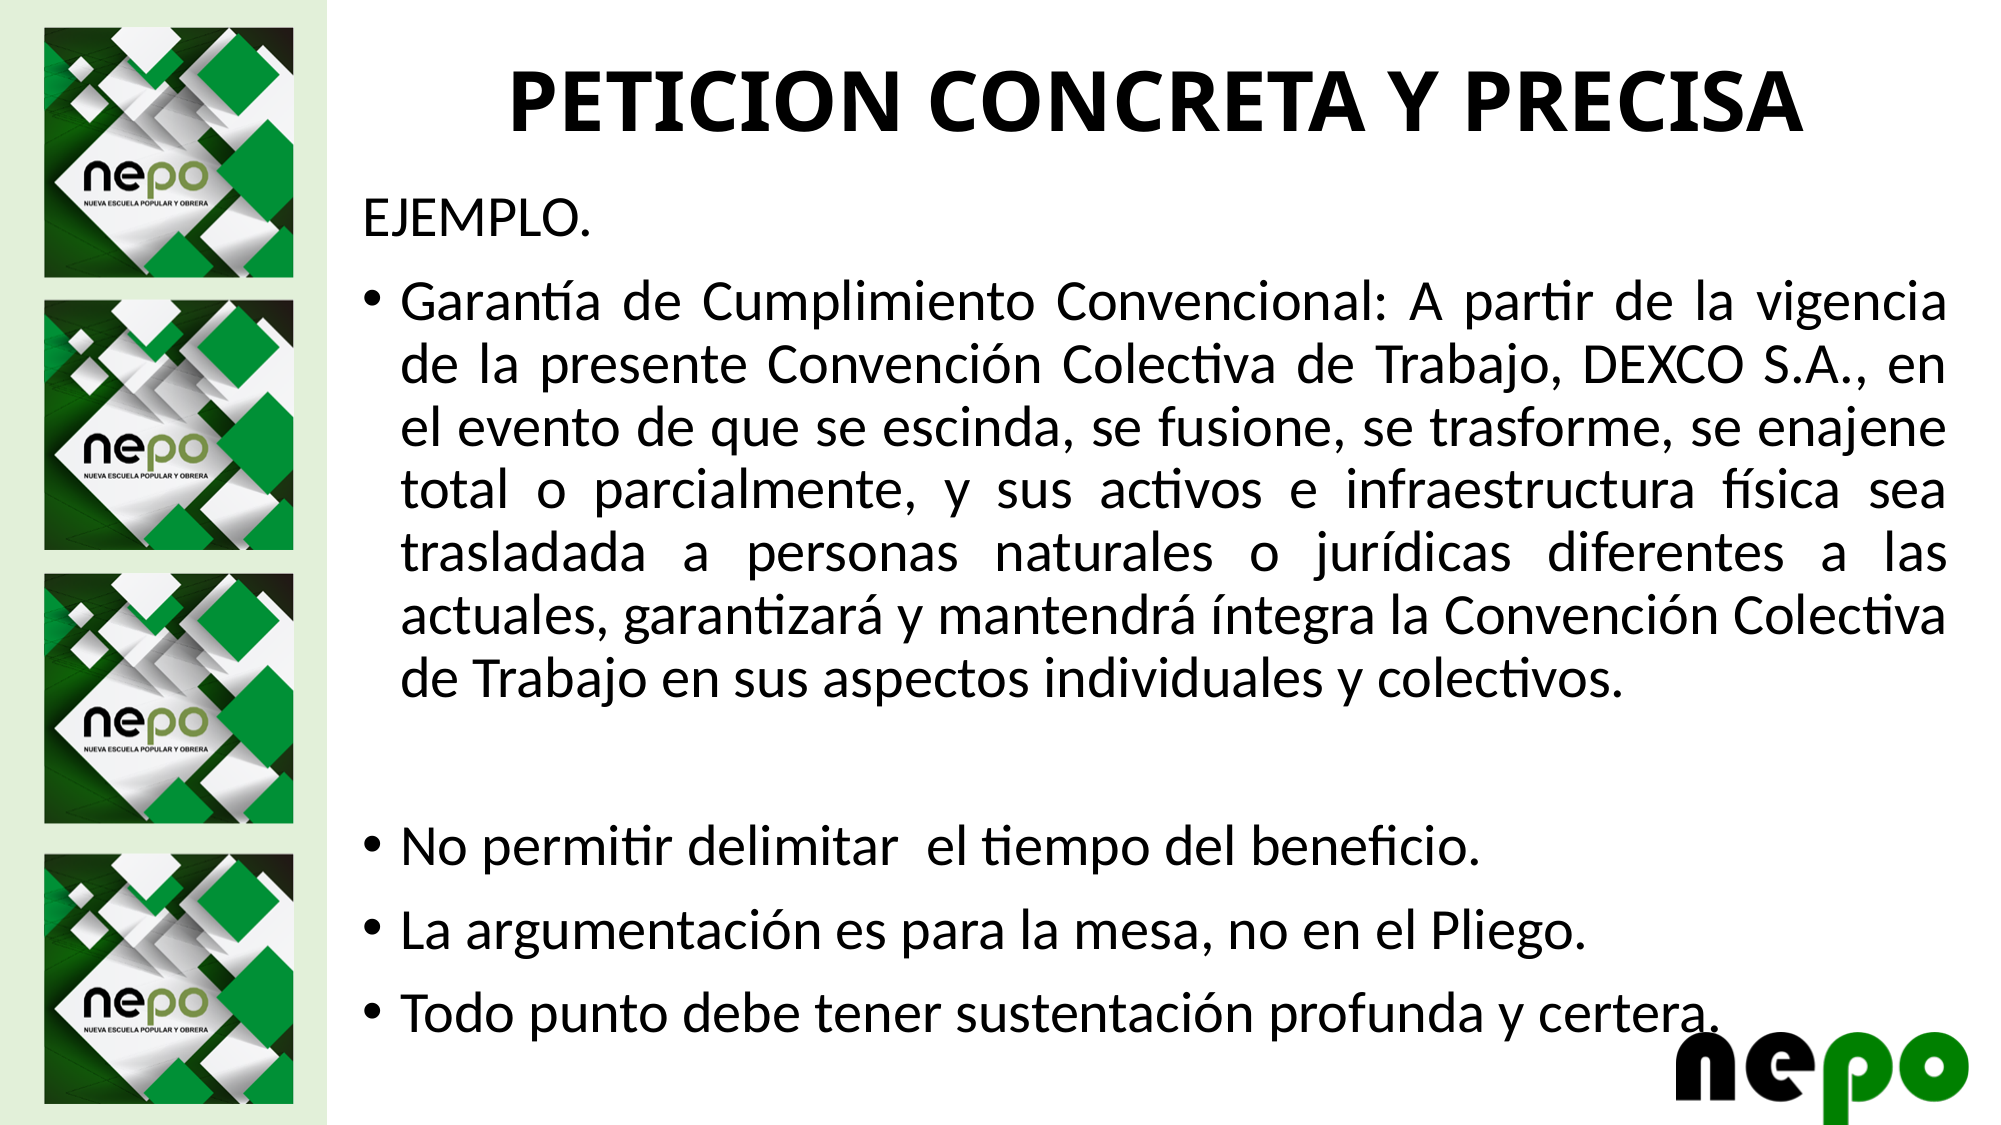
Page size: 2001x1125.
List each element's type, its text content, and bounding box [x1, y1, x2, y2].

list EJEMPLO. Garantía de Cumplimiento Convencional: A partir de la vigencia de la presente Convención Colectiva de Trabajo, DEXCO S.A., en el evento de que se escinda, se fusione, se trasforme, se enajene total o parcialmente, y sus activos e infraestructura física sea trasladada a personas naturales o jurídicas diferentes a las actuales, garantizará y mantendrá íntegra la Convención Colectiva de Trabajo en sus aspectos individuales y colectivos. No permitir delimitar el tiempo del beneficio. La argumentación es para la mesa, no en el Pliego. Todo punto debe tener sustentación profunda y certera. [347, 178, 1964, 1041]
picture [1676, 1032, 1969, 1125]
picture [0, 0, 327, 1125]
title PETICION CONCRETA Y PRECISA [347, 52, 1964, 178]
